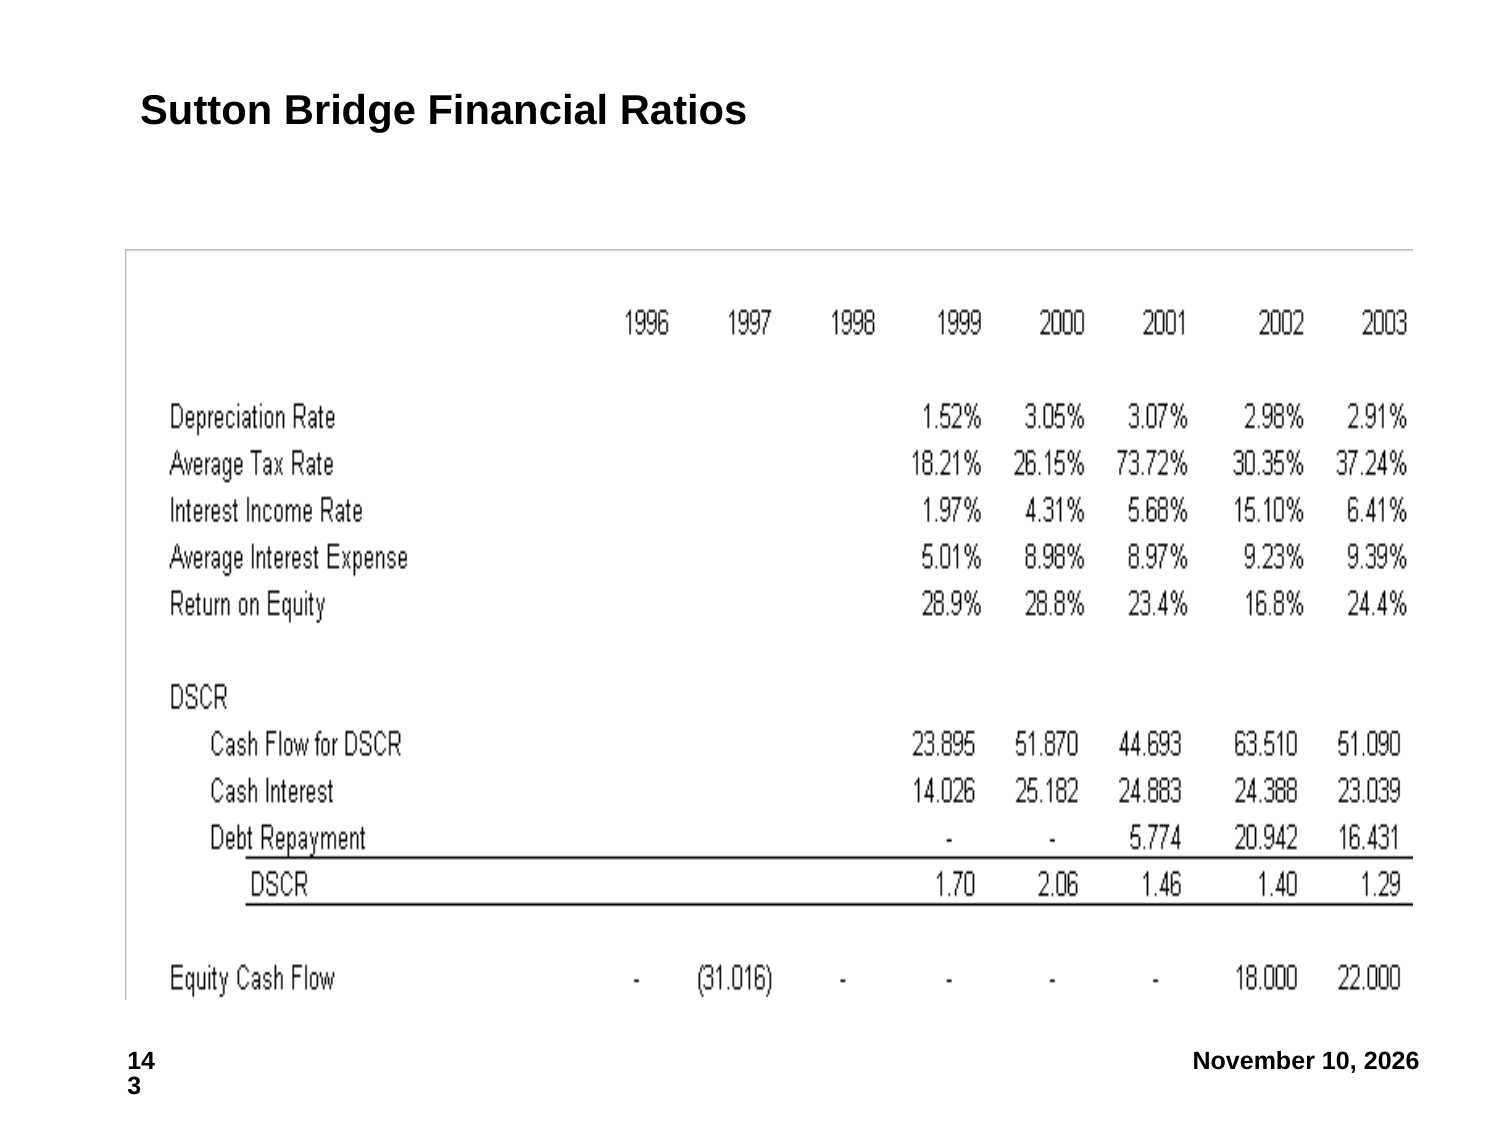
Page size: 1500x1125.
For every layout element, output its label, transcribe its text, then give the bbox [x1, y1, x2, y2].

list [124, 249, 1413, 1001]
title Sutton Bridge Financial Ratios [124, 74, 1376, 226]
